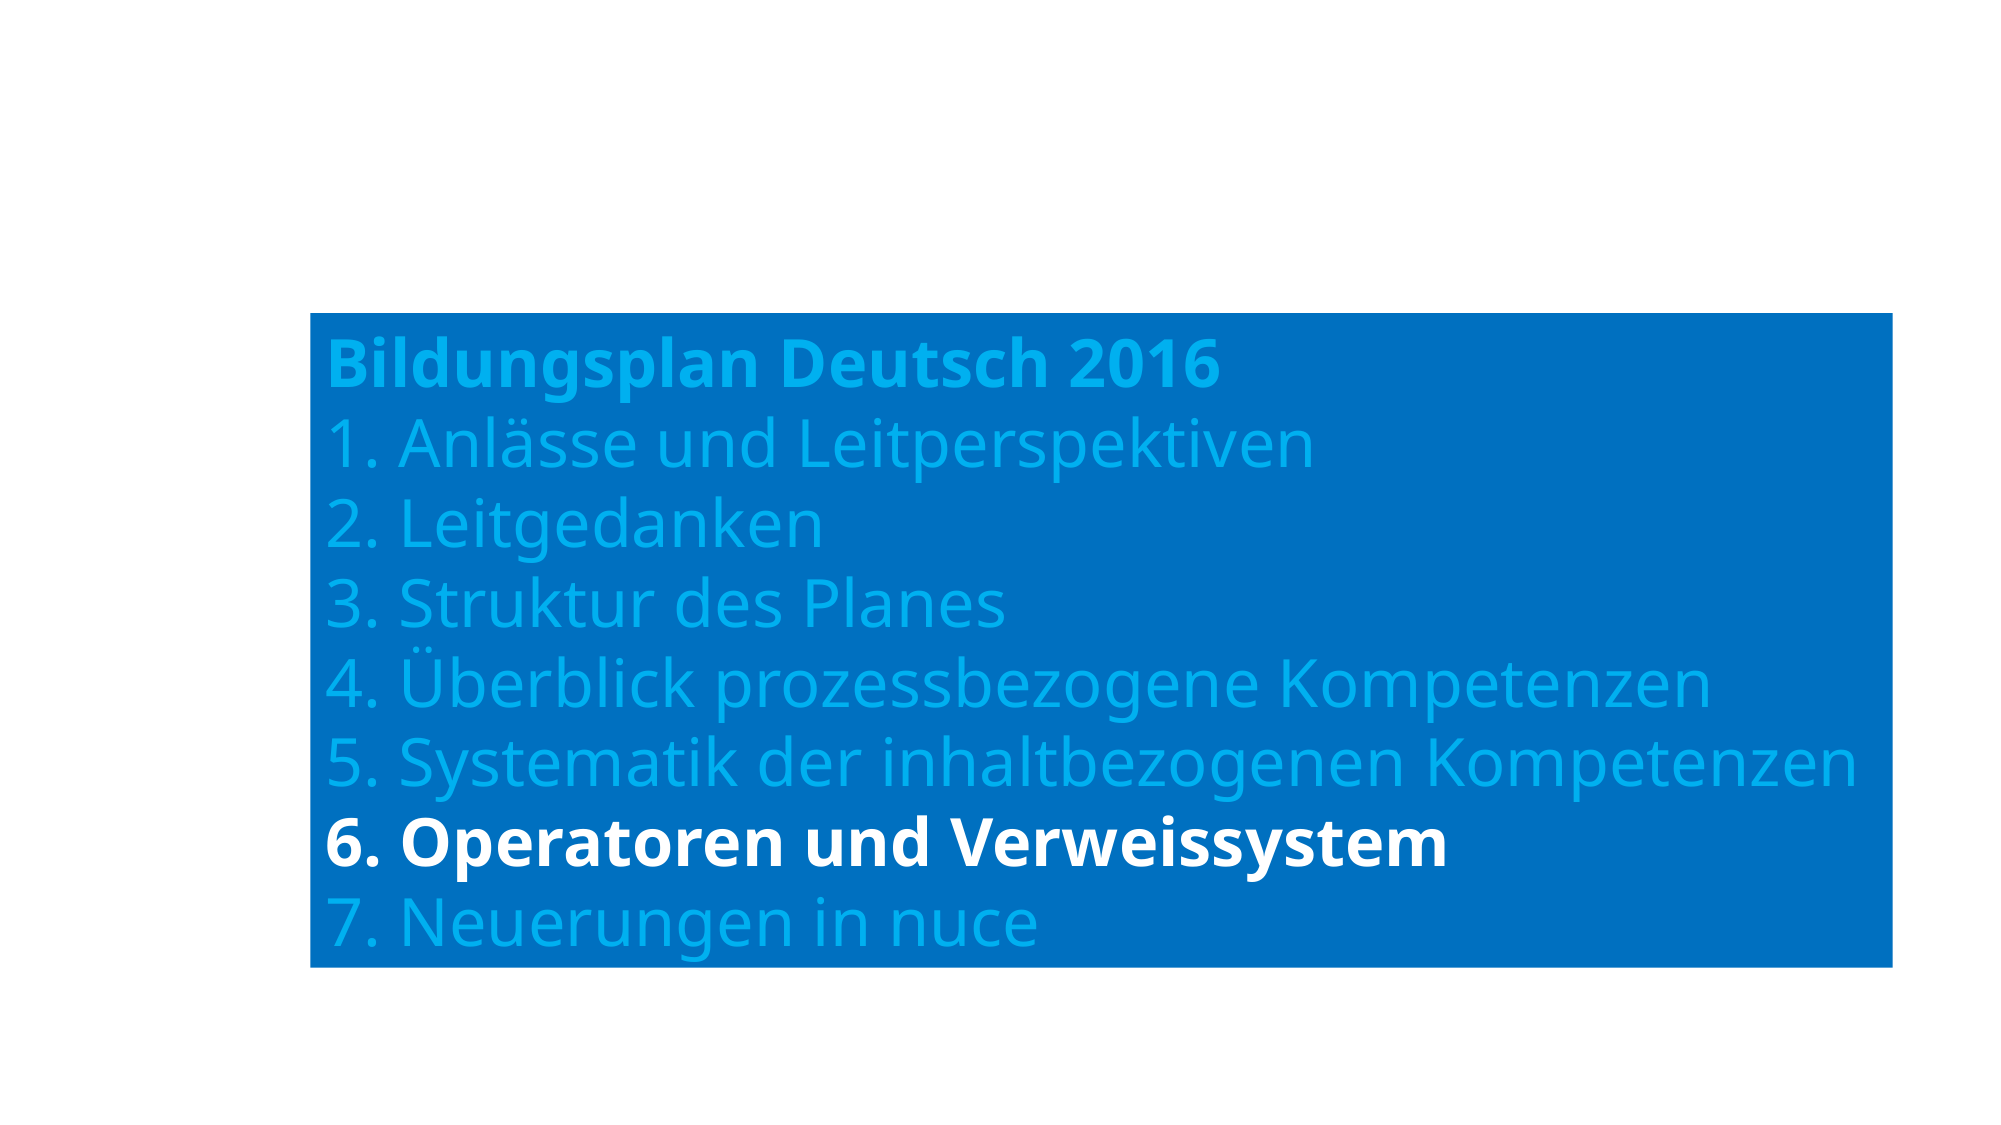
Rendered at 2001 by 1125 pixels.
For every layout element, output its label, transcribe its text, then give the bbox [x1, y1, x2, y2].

text_box Bildungsplan Deutsch 2016 1. Anlässe und Leitperspektiven 2. Leitgedanken 3. Struktur des Planes 4. Überblick prozessbezogene Kompetenzen 5. Systematik der inhaltbezogenen Kompetenzen 6. Operatoren und Verweissystem 7. Neuerungen in nuce [310, 313, 1893, 968]
